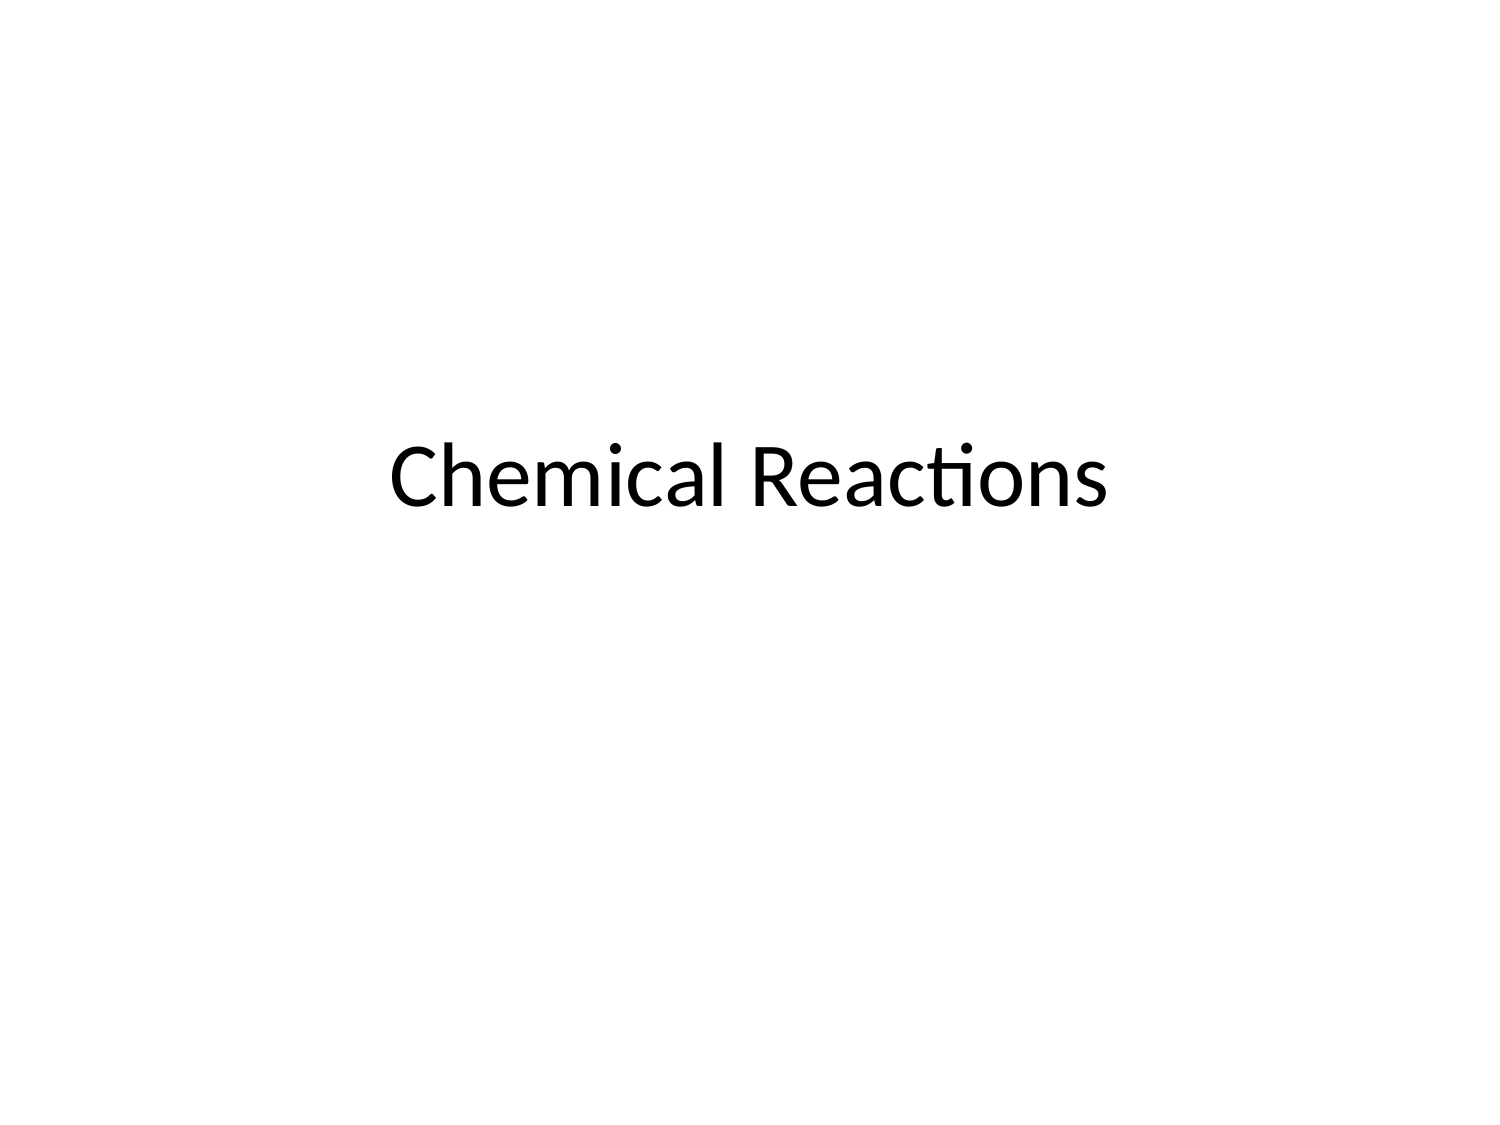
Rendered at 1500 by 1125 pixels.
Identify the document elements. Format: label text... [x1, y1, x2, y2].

title Chemical Reactions [112, 349, 1388, 591]
